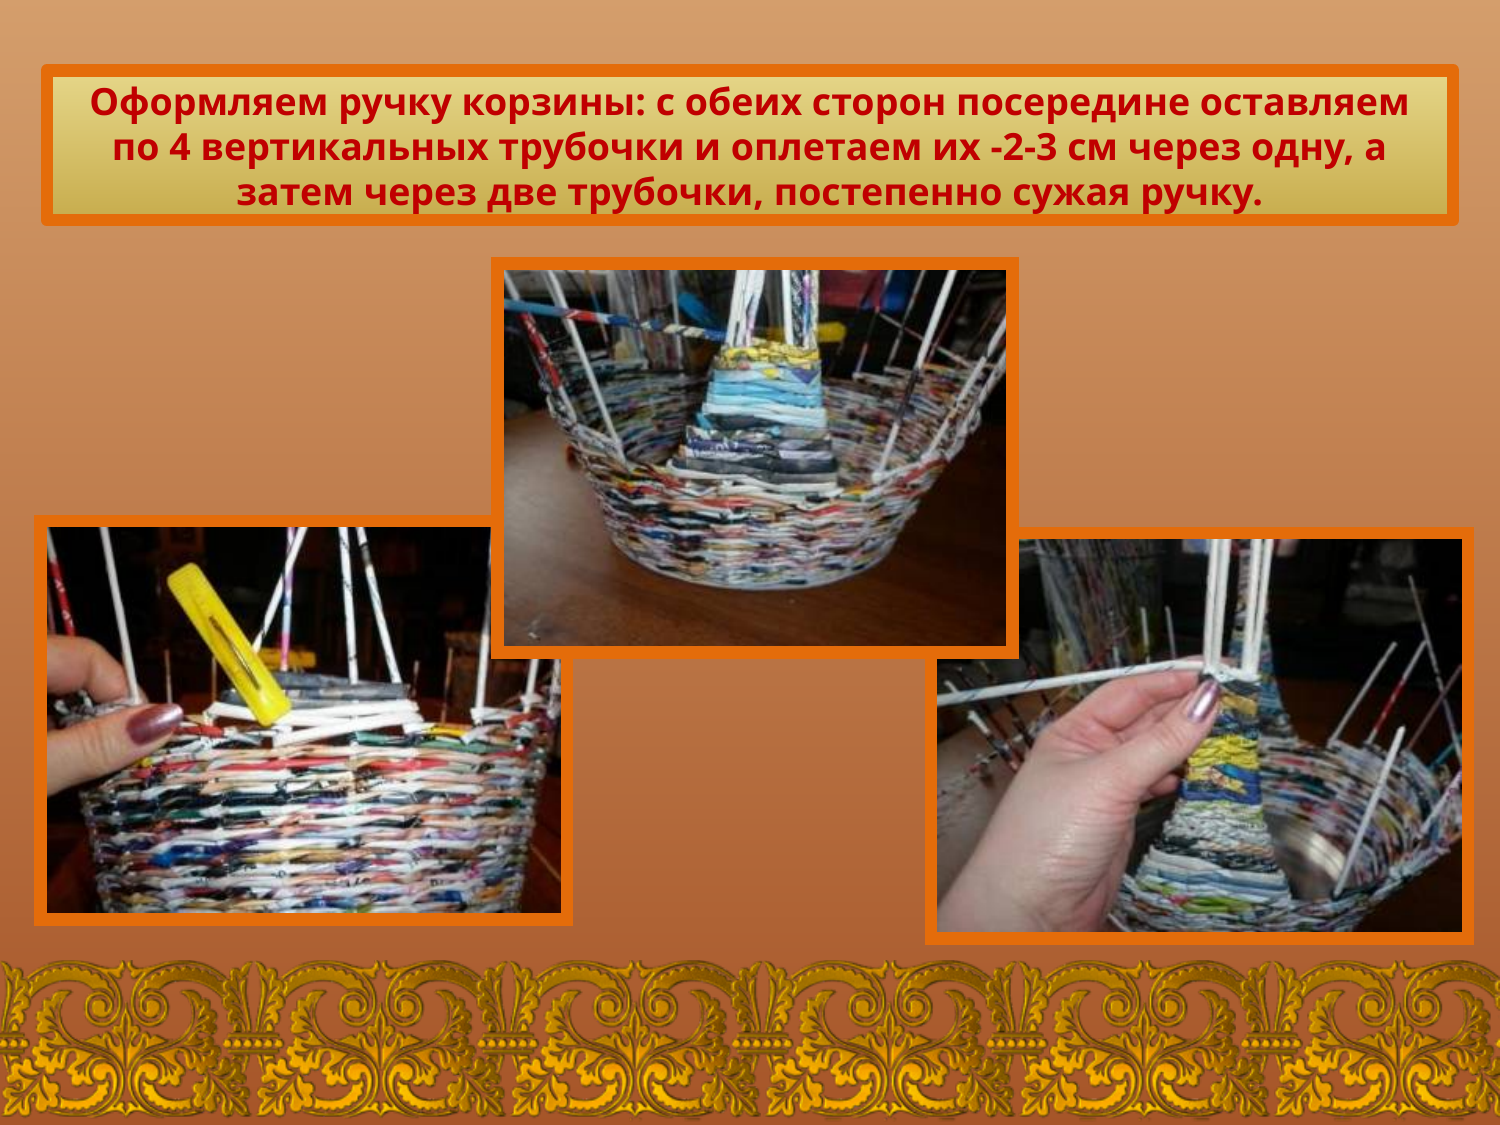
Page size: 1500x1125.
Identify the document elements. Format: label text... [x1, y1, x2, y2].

picture [0, 960, 1500, 1125]
text_box Оформляем ручку корзины: с обеих сторон посередине оставляем по 4 вертикальных трубочки и оплетаем их -2-3 см через одну, а затем через две трубочки, постепенно сужая ручку. [46, 70, 1454, 220]
picture [46, 269, 1462, 933]
